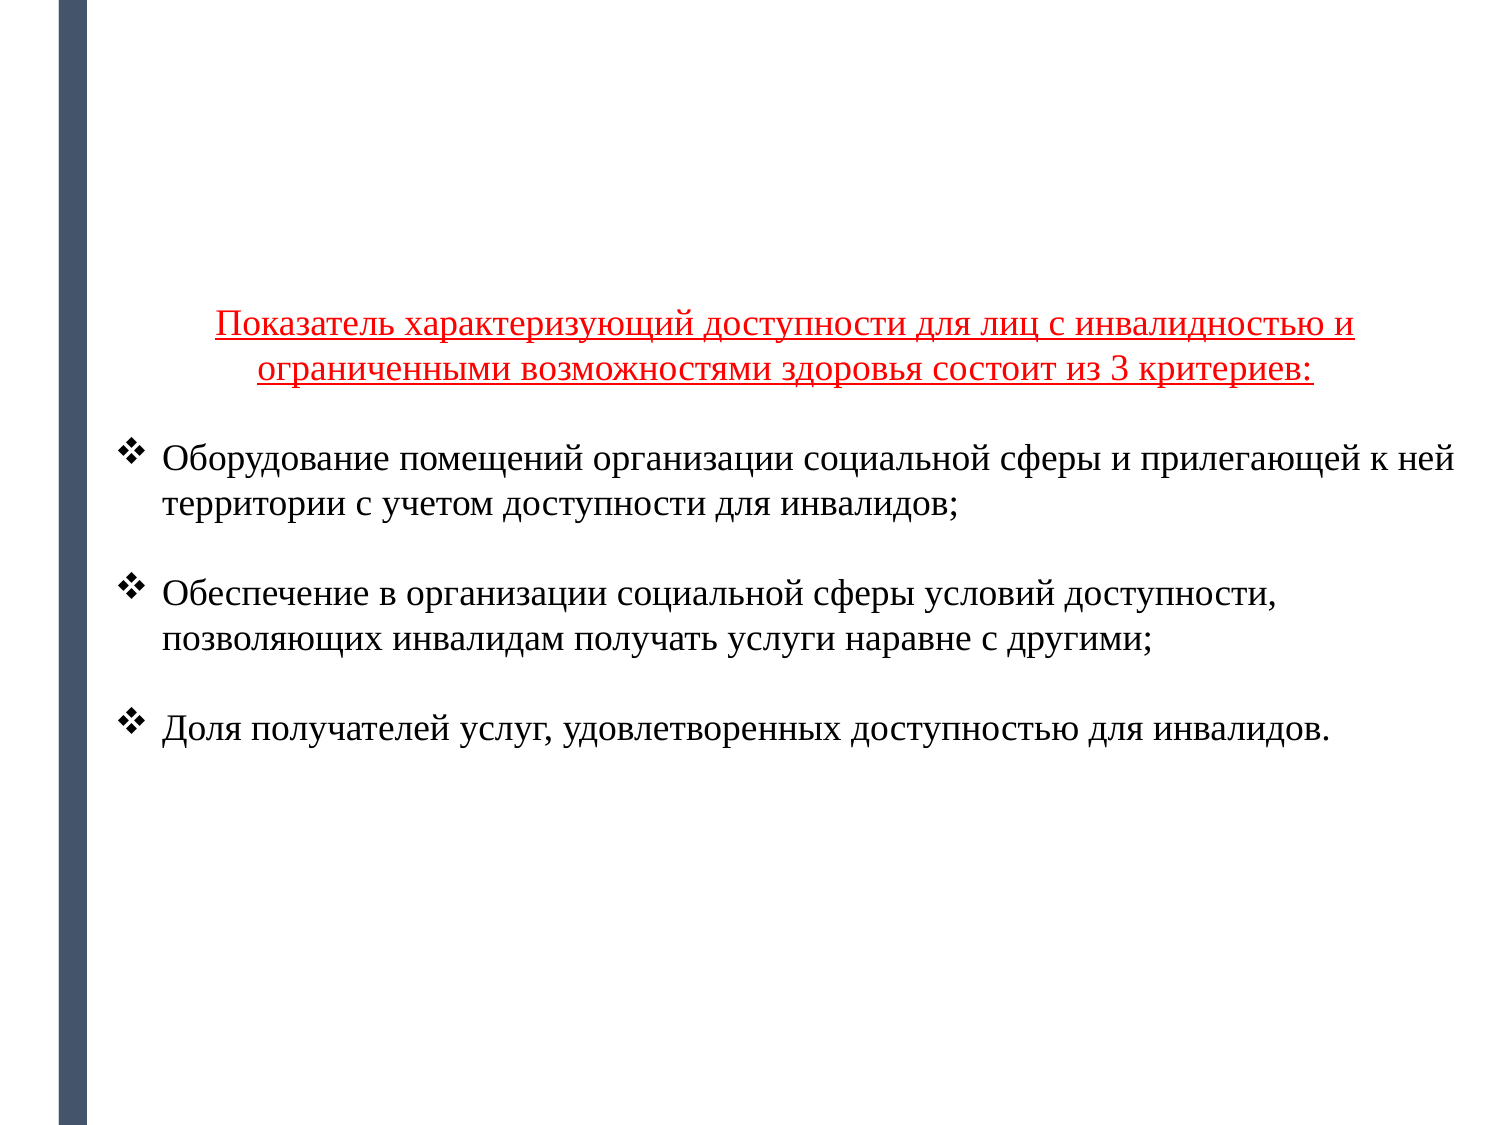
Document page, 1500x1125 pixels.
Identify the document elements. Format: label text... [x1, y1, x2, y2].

text_box Показатель характеризующий доступности для лиц с инвалидностью и ограниченными возможностями здоровья состоит из 3 критериев: Оборудование помещений организации социальной сферы и прилегающей к ней территории с учетом доступности для инвалидов; Обеспечение в организации социальной сферы условий доступности, позволяющих инвалидам получать услуги наравне с другими; Доля получателей услуг, удовлетворенных доступностью для инвалидов. [100, 290, 1471, 801]
